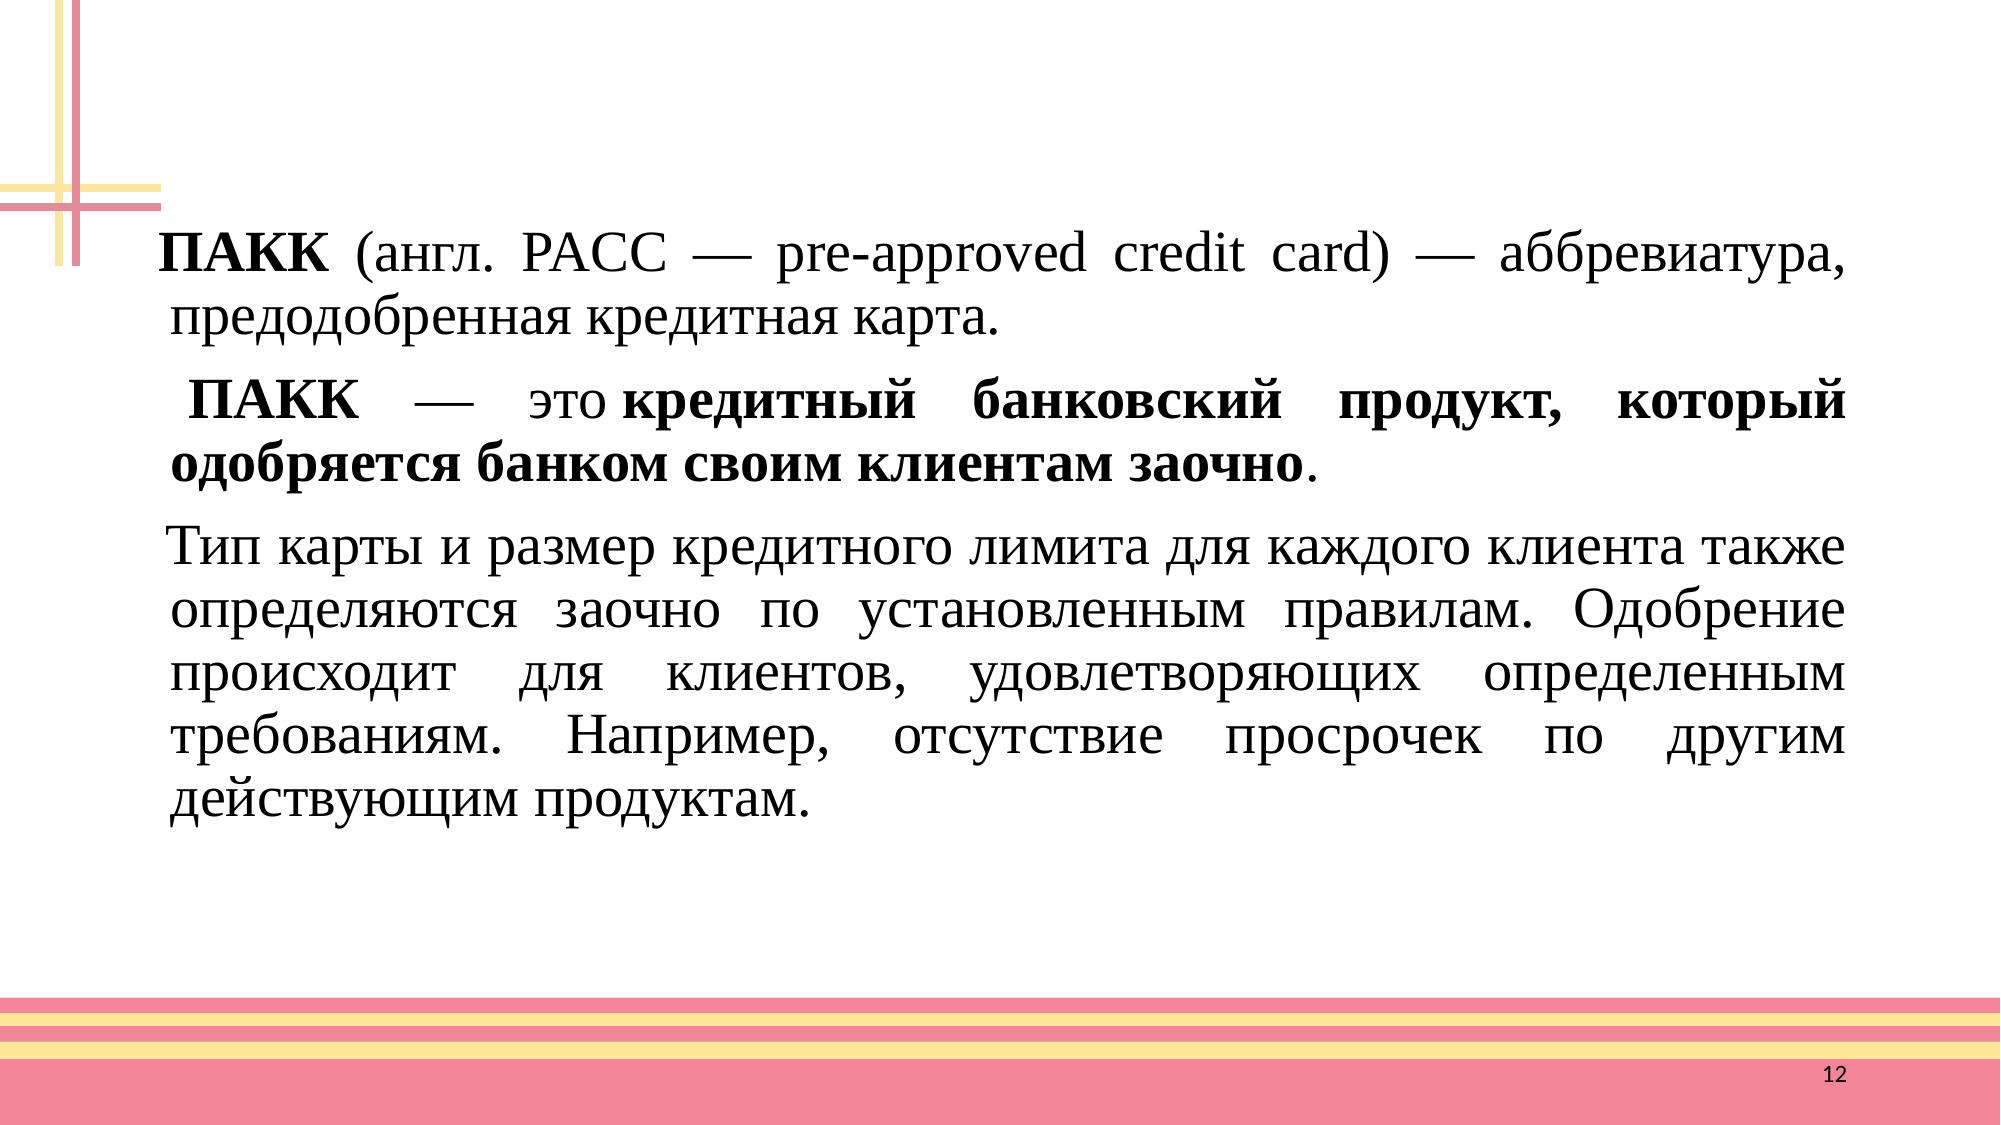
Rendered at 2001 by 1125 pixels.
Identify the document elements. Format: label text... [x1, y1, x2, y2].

list ПАКК (англ. PACC — pre-approved credit card) — аббревиатура, предодобренная кредитная карта. ПАКК — это кредитный банковский продукт, который одобряется банком своим клиентам заочно. Тип карты и размер кредитного лимита для каждого клиента также определяются заочно по установленным правилам. Одобрение происходит для клиентов, удовлетворяющих определенным требованиям. Например, отсутствие просрочек по другим действующим продуктам. [118, 129, 1863, 958]
slide_number 12 [1412, 1042, 1863, 1103]
